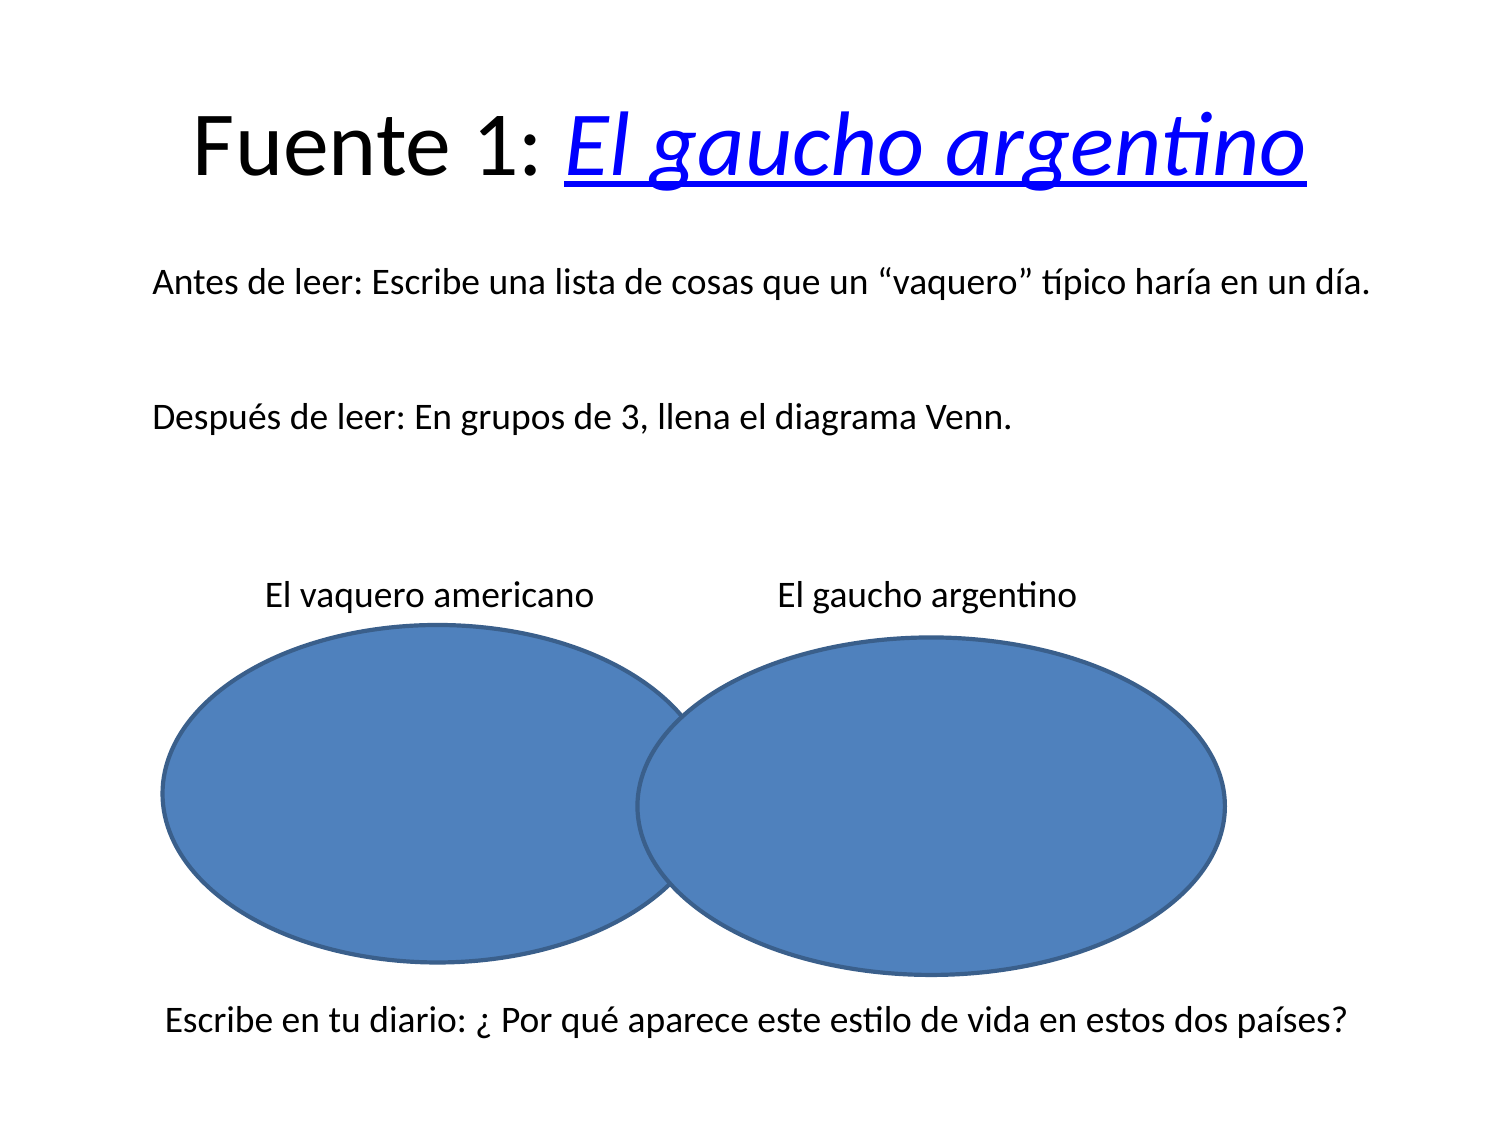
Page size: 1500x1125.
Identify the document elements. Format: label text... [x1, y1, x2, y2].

text_box El vaquero americano [249, 562, 663, 623]
text_box [160, 623, 682, 965]
title Fuente 1: El gaucho argentino [75, 45, 1425, 233]
text_box Antes de leer: Escribe una lista de cosas que un “vaquero” típico haría en un día. Después de leer: En grupos de 3, llena el diagrama Venn. [137, 249, 1438, 535]
text_box El gaucho argentino [762, 562, 1213, 623]
text_box [635, 635, 1228, 978]
text_box Escribe en tu diario: ¿ Por qué aparece este estilo de vida en estos dos países? [150, 987, 1388, 1048]
